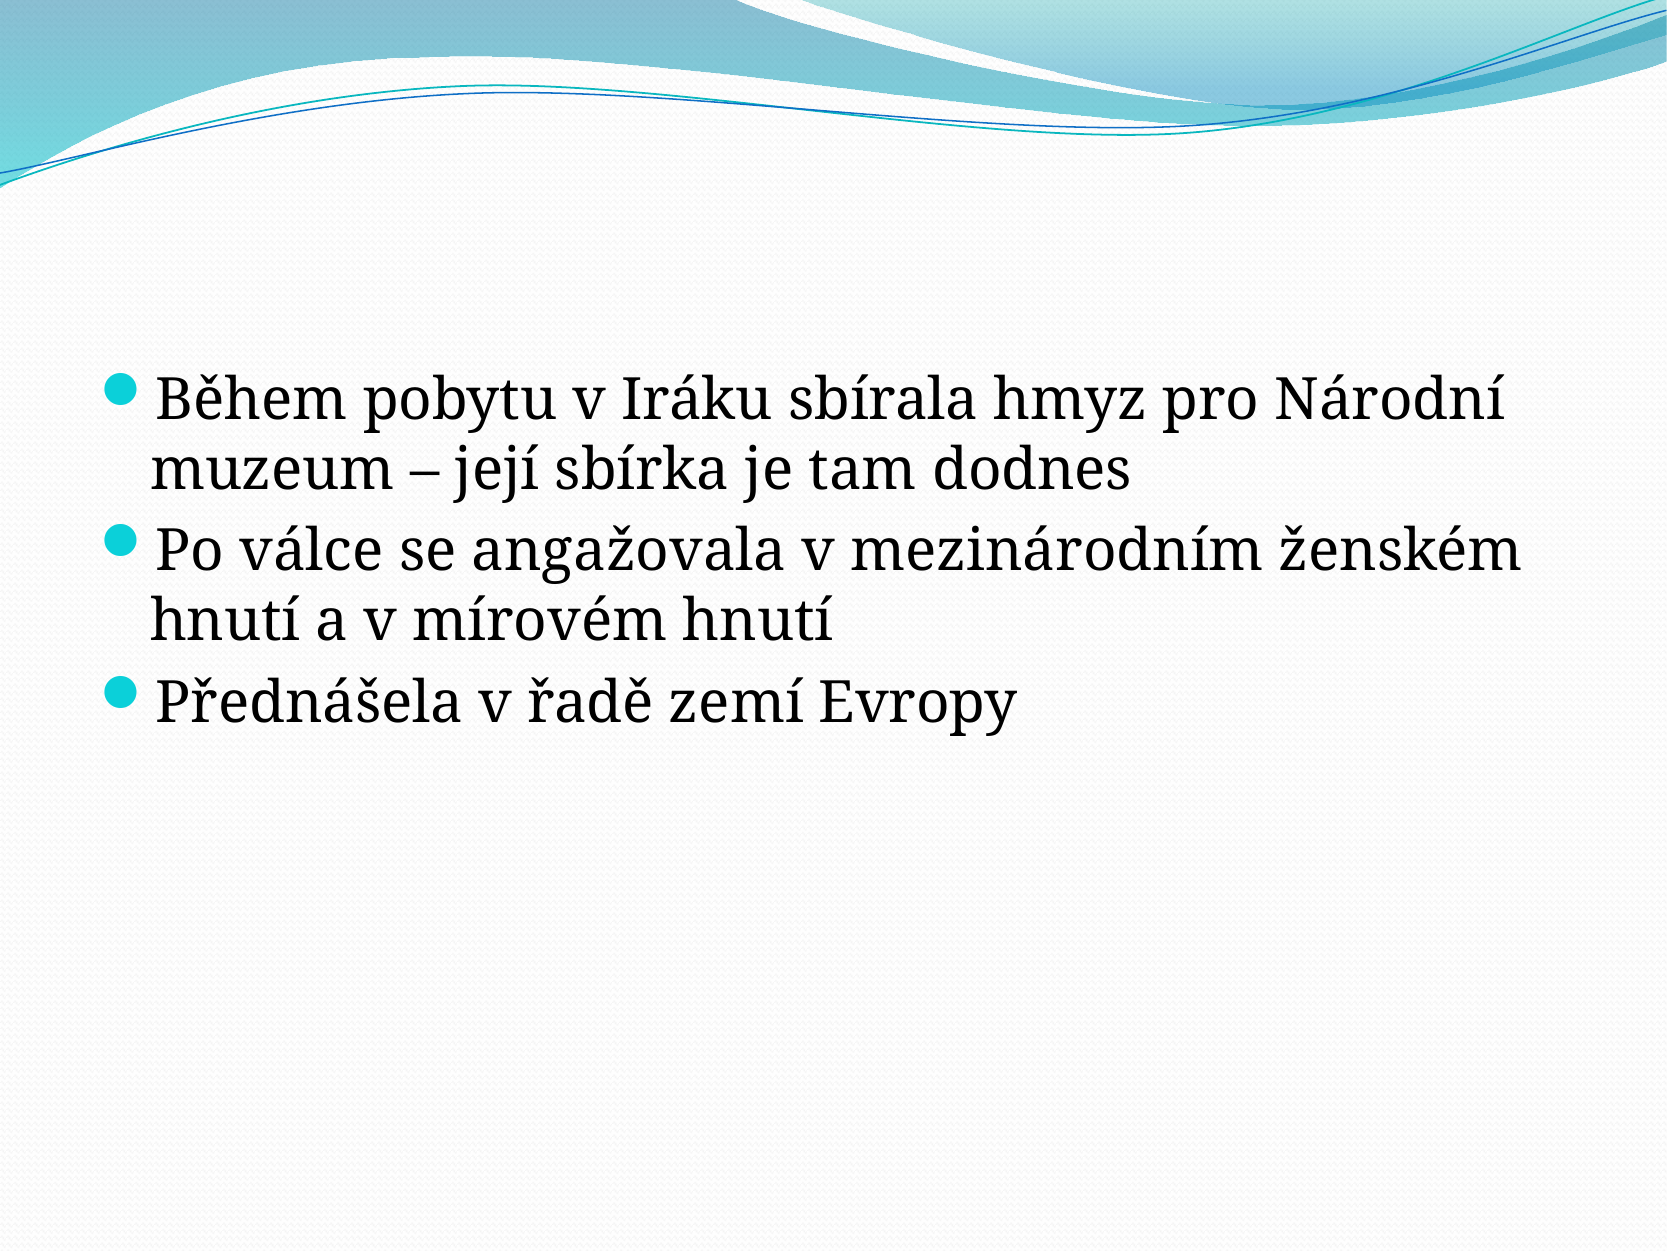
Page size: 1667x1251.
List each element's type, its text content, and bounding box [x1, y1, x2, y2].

list Během pobytu v Iráku sbírala hmyz pro Národní muzeum – její sbírka je tam dodnes Po válce se angažovala v mezinárodním ženském hnutí a v mírovém hnutí Přednášela v řadě zemí Evropy [83, 352, 1584, 1153]
title [83, 128, 1584, 337]
